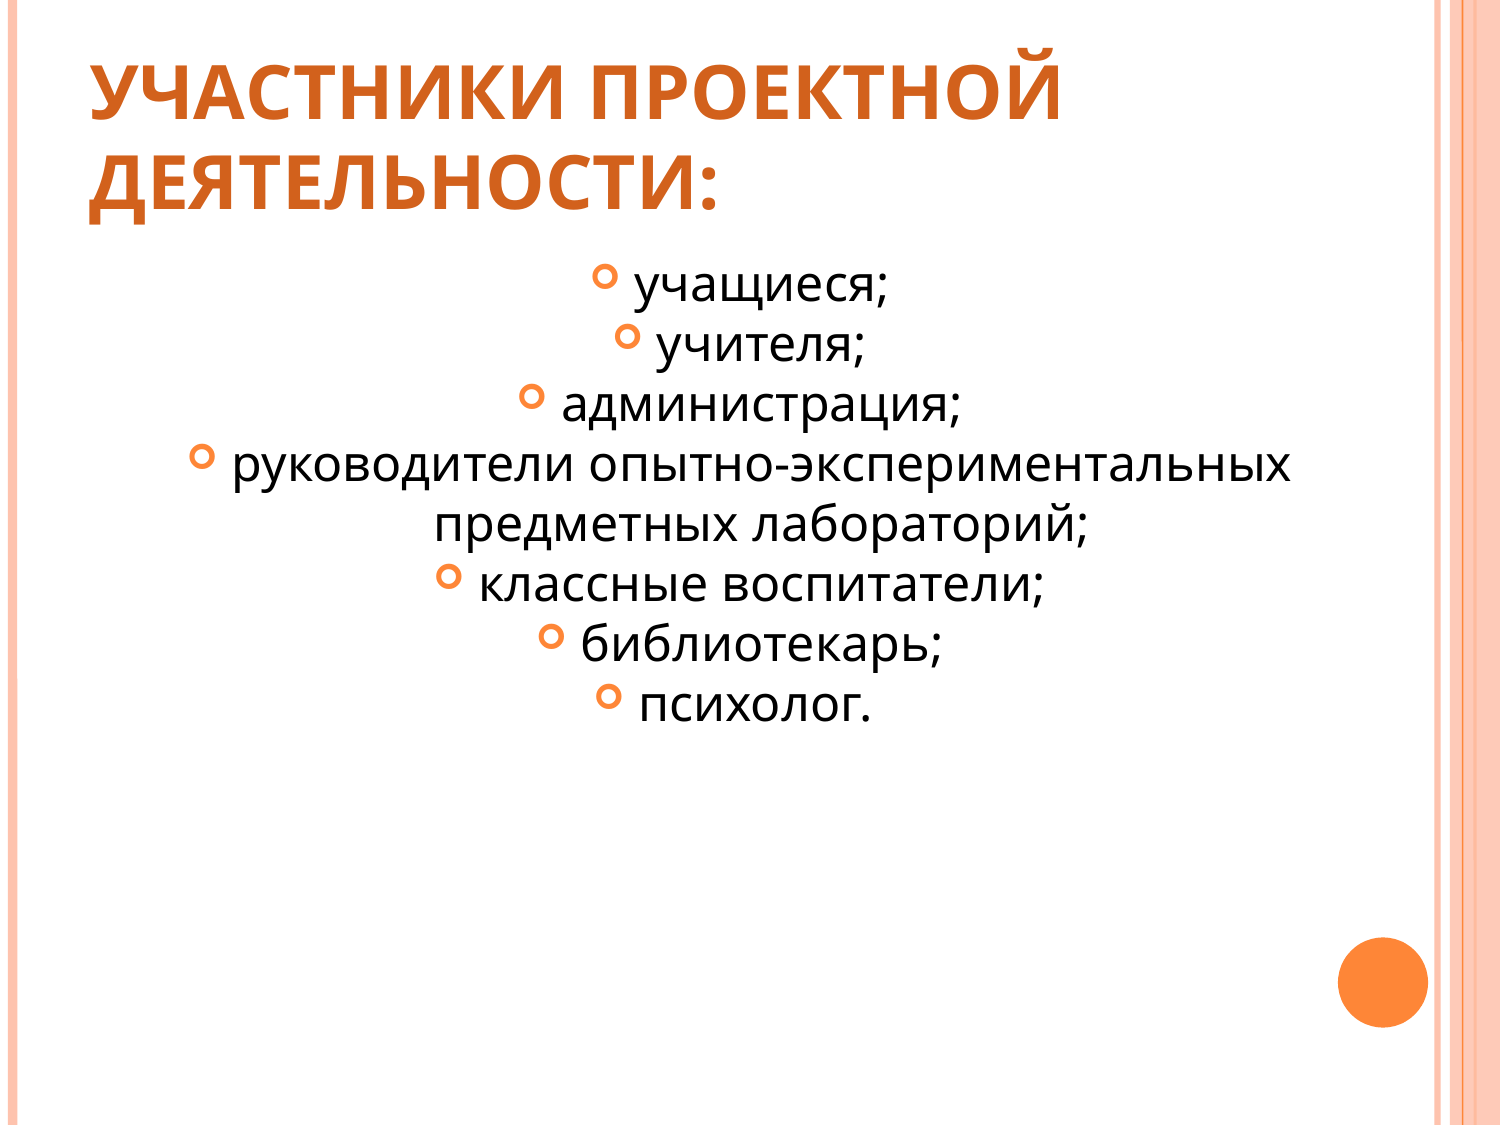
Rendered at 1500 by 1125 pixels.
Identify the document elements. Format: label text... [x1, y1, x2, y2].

text_box УЧАСТНИКИ ПРОЕКТНОЙ ДЕЯТЕЛЬНОСТИ: [74, 45, 1300, 233]
text_box учащиеся; учителя; администрация; руководители опытно-экспериментальных предметных лабораторий; классные воспитатели; библиотекарь; психолог. [64, 243, 1415, 1094]
